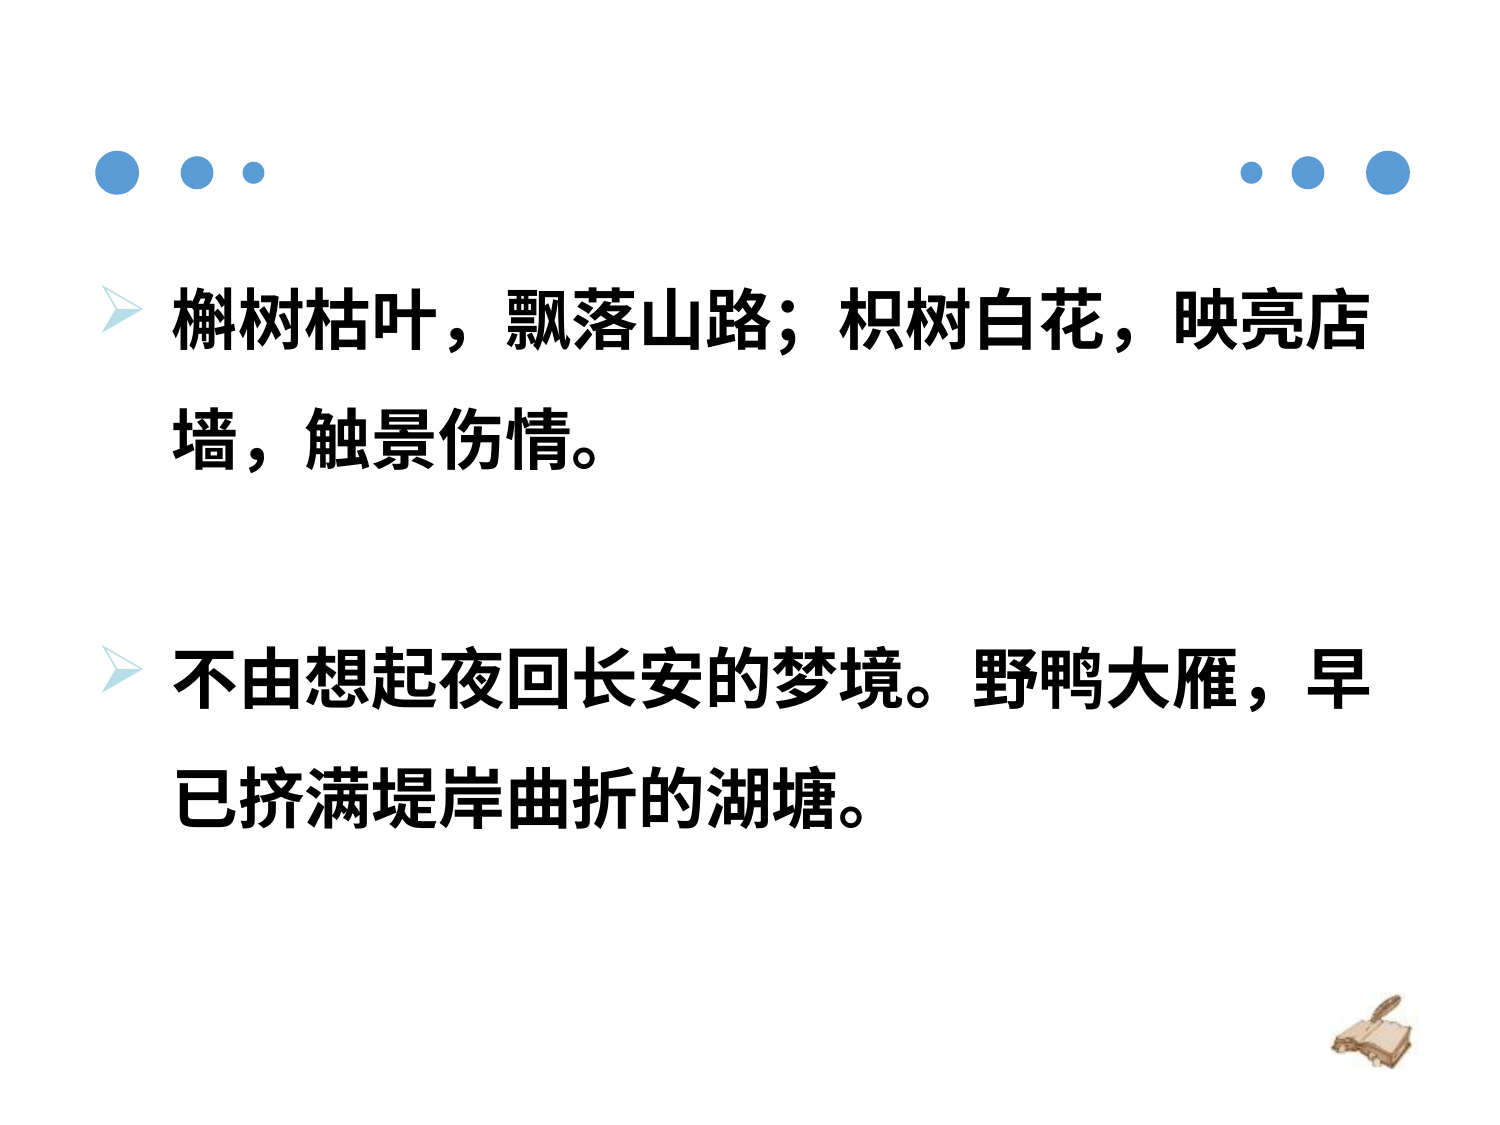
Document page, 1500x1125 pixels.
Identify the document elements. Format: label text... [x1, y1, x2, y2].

picture [1317, 992, 1428, 1072]
text_box 槲树枯叶，飘落山路；枳树白花，映亮店墙，触景伤情。 不由想起夜回长安的梦境。野鸭大雁，早已挤满堤岸曲折的湖塘。 [81, 230, 1419, 845]
